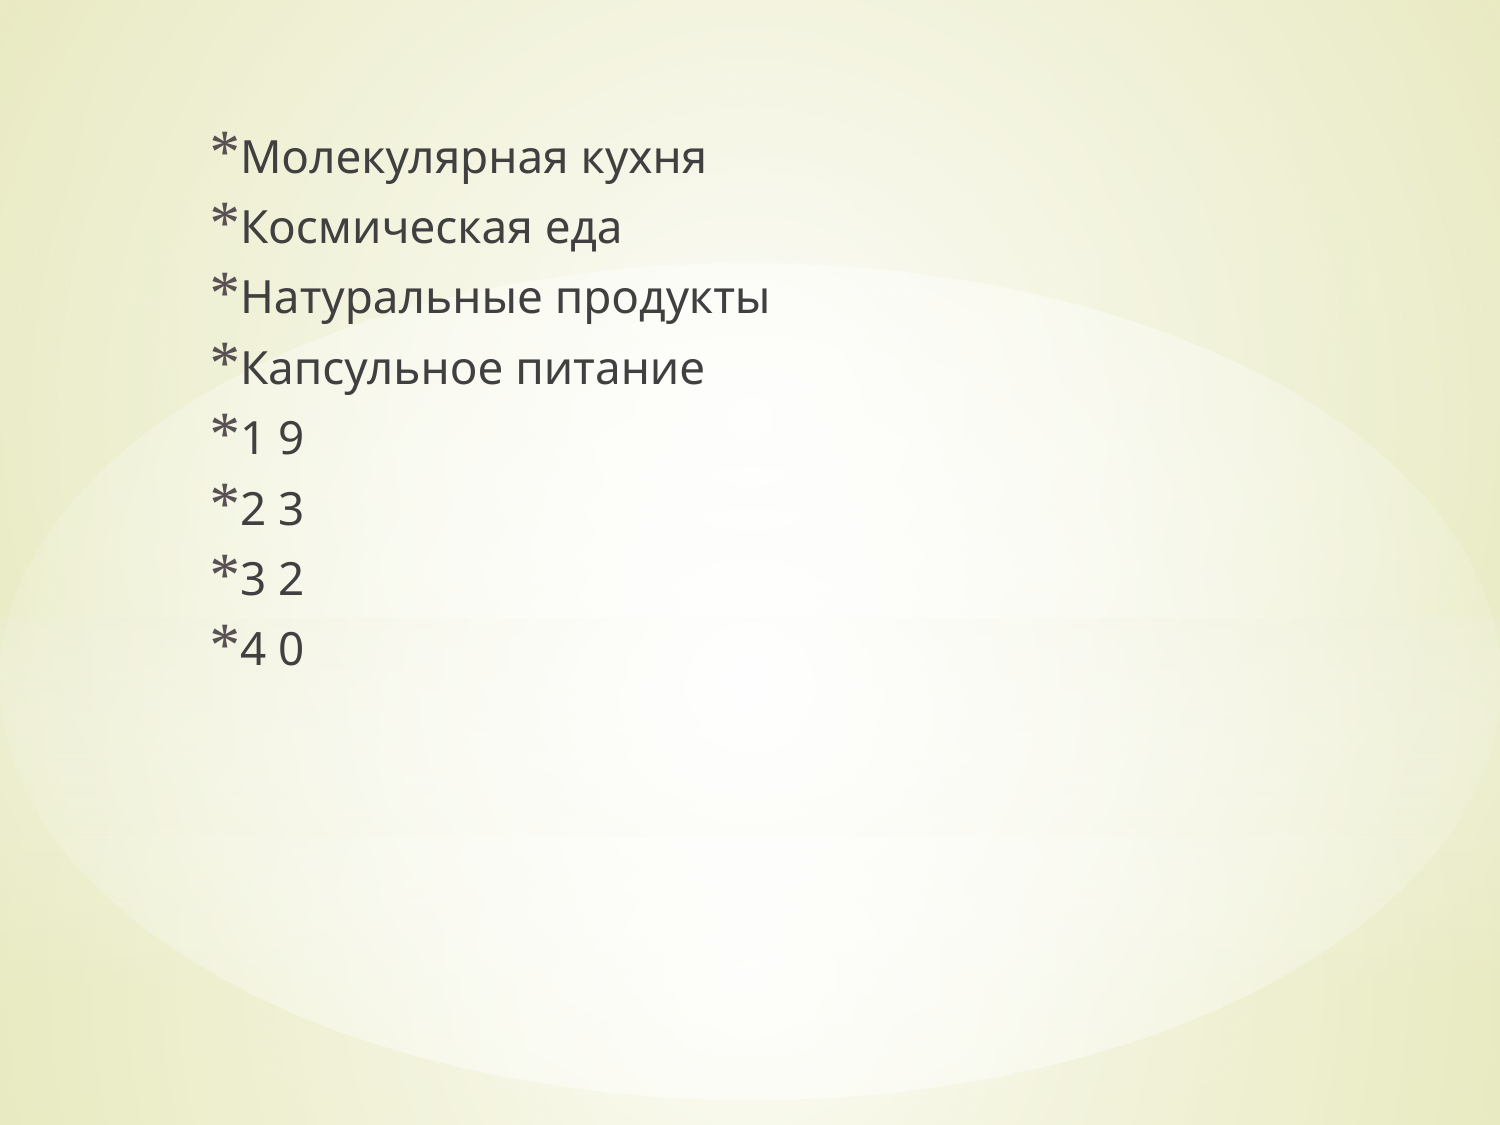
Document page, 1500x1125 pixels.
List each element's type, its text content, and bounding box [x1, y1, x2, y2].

list Молекулярная кухня Космическая еда Натуральные продукты Капсульное питание 1 9 2 3 3 2 4 0 [187, 120, 1238, 690]
